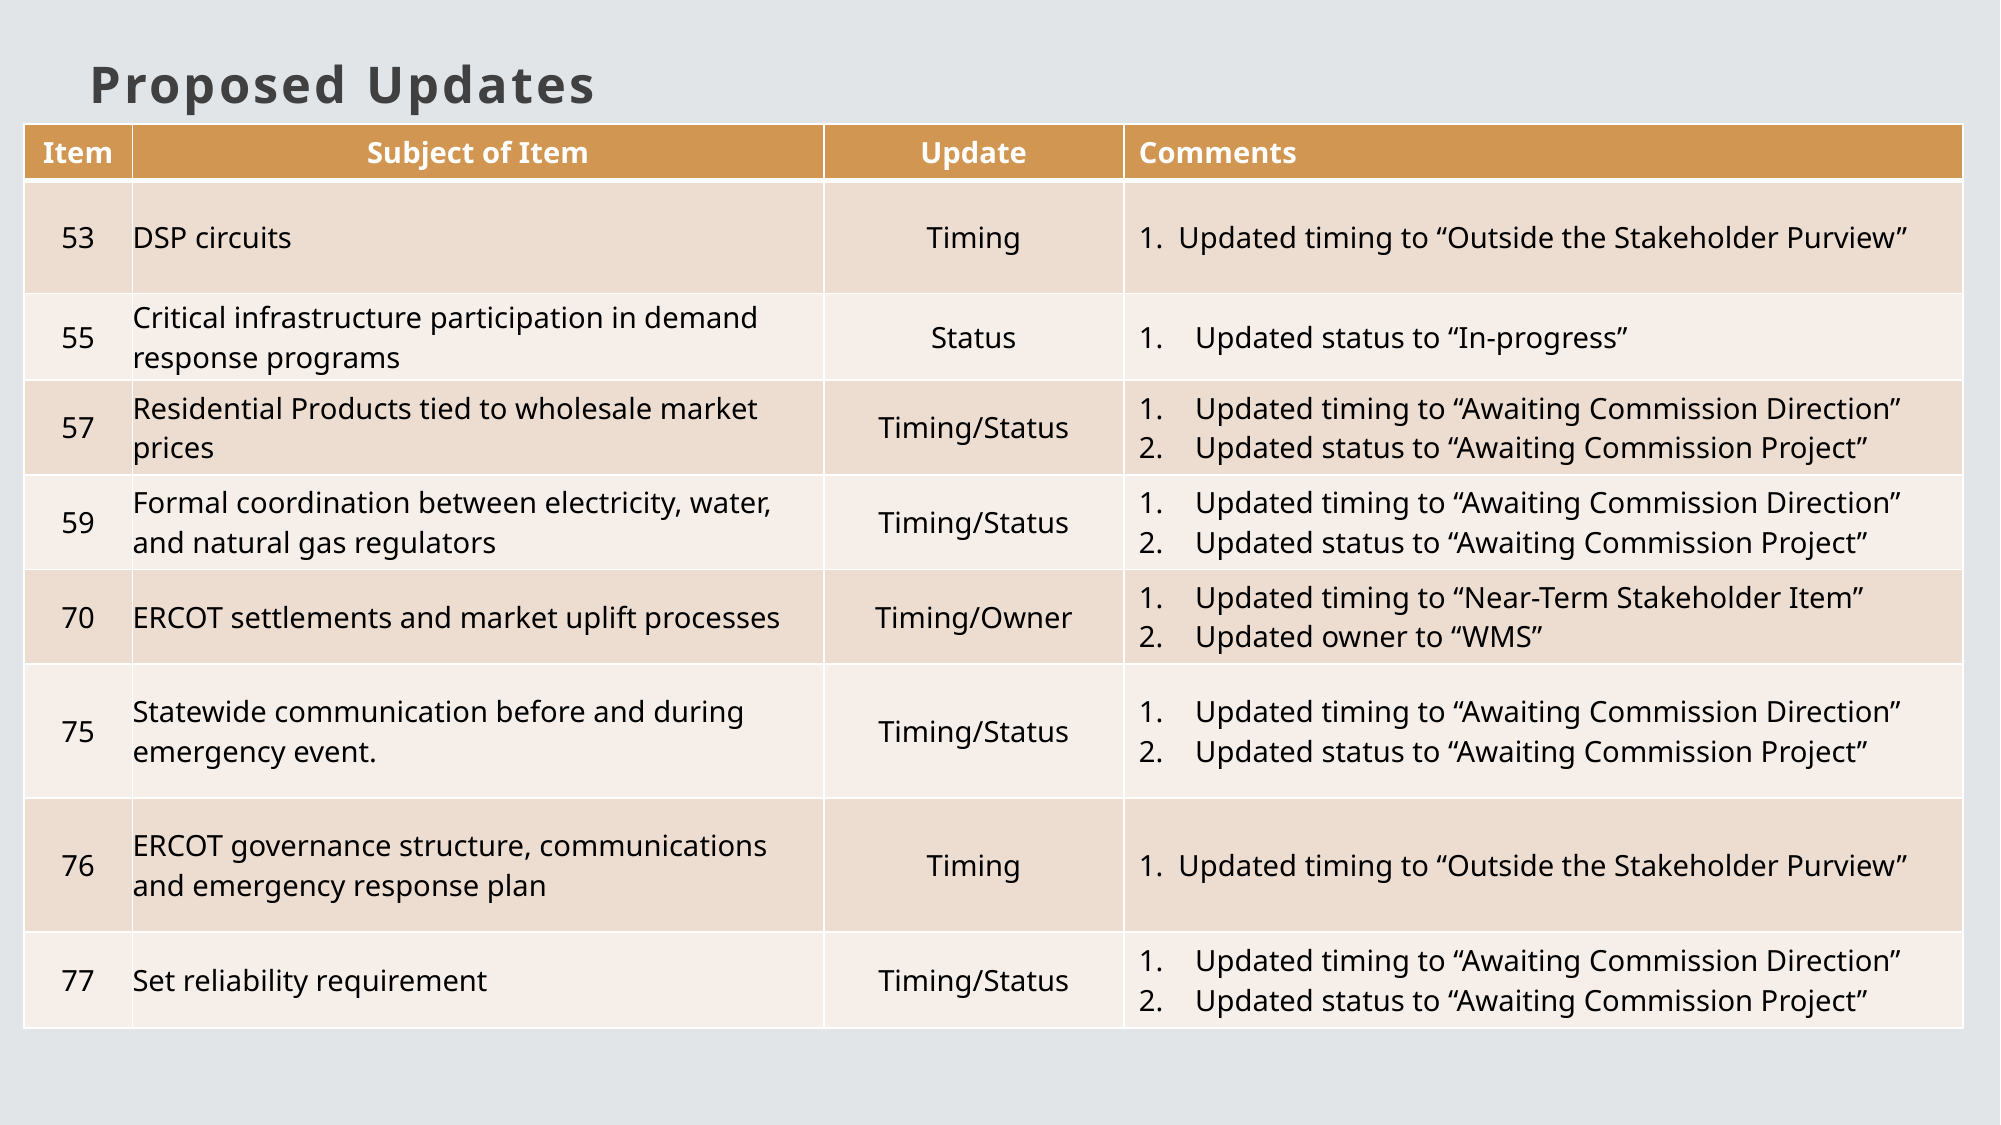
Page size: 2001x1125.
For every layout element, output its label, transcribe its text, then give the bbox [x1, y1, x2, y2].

table_cell Status [825, 294, 1123, 379]
table_cell Formal coordination between electricity, water, and natural gas regulators [133, 476, 823, 569]
table_cell 53 [25, 183, 132, 293]
table_cell Residential Products tied to wholesale market prices [133, 381, 823, 474]
table_cell ERCOT governance structure, communications and emergency response plan [133, 799, 823, 931]
table_cell 1. Updated timing to “Outside the Stakeholder Purview” [1125, 183, 1962, 293]
table_cell Critical infrastructure participation in demand response programs [133, 294, 823, 379]
table_cell Timing/Status [825, 665, 1123, 797]
table_cell DSP circuits [133, 183, 823, 293]
table_header Update [825, 125, 1123, 178]
table_cell 1. Updated timing to “Outside the Stakeholder Purview” [1125, 799, 1962, 931]
table_cell Updated timing to “Awaiting Commission Direction” Updated status to “Awaiting Commission Project” [1125, 665, 1962, 797]
table_cell Updated timing to “Awaiting Commission Direction” Updated status to “Awaiting Commission Project” [1125, 933, 1962, 1027]
table_cell Timing/Owner [825, 570, 1123, 663]
table_cell Timing/Status [825, 381, 1123, 474]
table_cell Timing/Status [825, 933, 1123, 1027]
table_cell Statewide communication before and during emergency event. [133, 665, 823, 797]
table_cell Timing/Status [825, 476, 1123, 569]
title Proposed Updates [71, 16, 1907, 123]
table_cell Updated timing to “Near-Term Stakeholder Item” Updated owner to “WMS” [1125, 570, 1962, 663]
table_cell 57 [25, 381, 132, 474]
table_cell ERCOT settlements and market uplift processes [133, 570, 823, 663]
table_cell Timing [825, 799, 1123, 931]
table_cell 70 [25, 570, 132, 663]
table_header Item [25, 125, 132, 178]
table_cell 55 [25, 294, 132, 379]
table_cell Updated timing to “Awaiting Commission Direction” Updated status to “Awaiting Commission Project” [1125, 476, 1962, 569]
table_cell 77 [25, 933, 132, 1027]
table_cell 75 [25, 665, 132, 797]
table_cell Updated timing to “Awaiting Commission Direction” Updated status to “Awaiting Commission Project” [1125, 381, 1962, 474]
table_header Subject of Item [133, 125, 823, 178]
table_cell 76 [25, 799, 132, 931]
table_cell Timing [825, 183, 1123, 293]
table_cell 59 [25, 476, 132, 569]
table_cell Set reliability requirement [133, 933, 823, 1027]
table_cell Updated status to “In-progress” [1125, 294, 1962, 379]
table_header Comments [1125, 125, 1962, 178]
